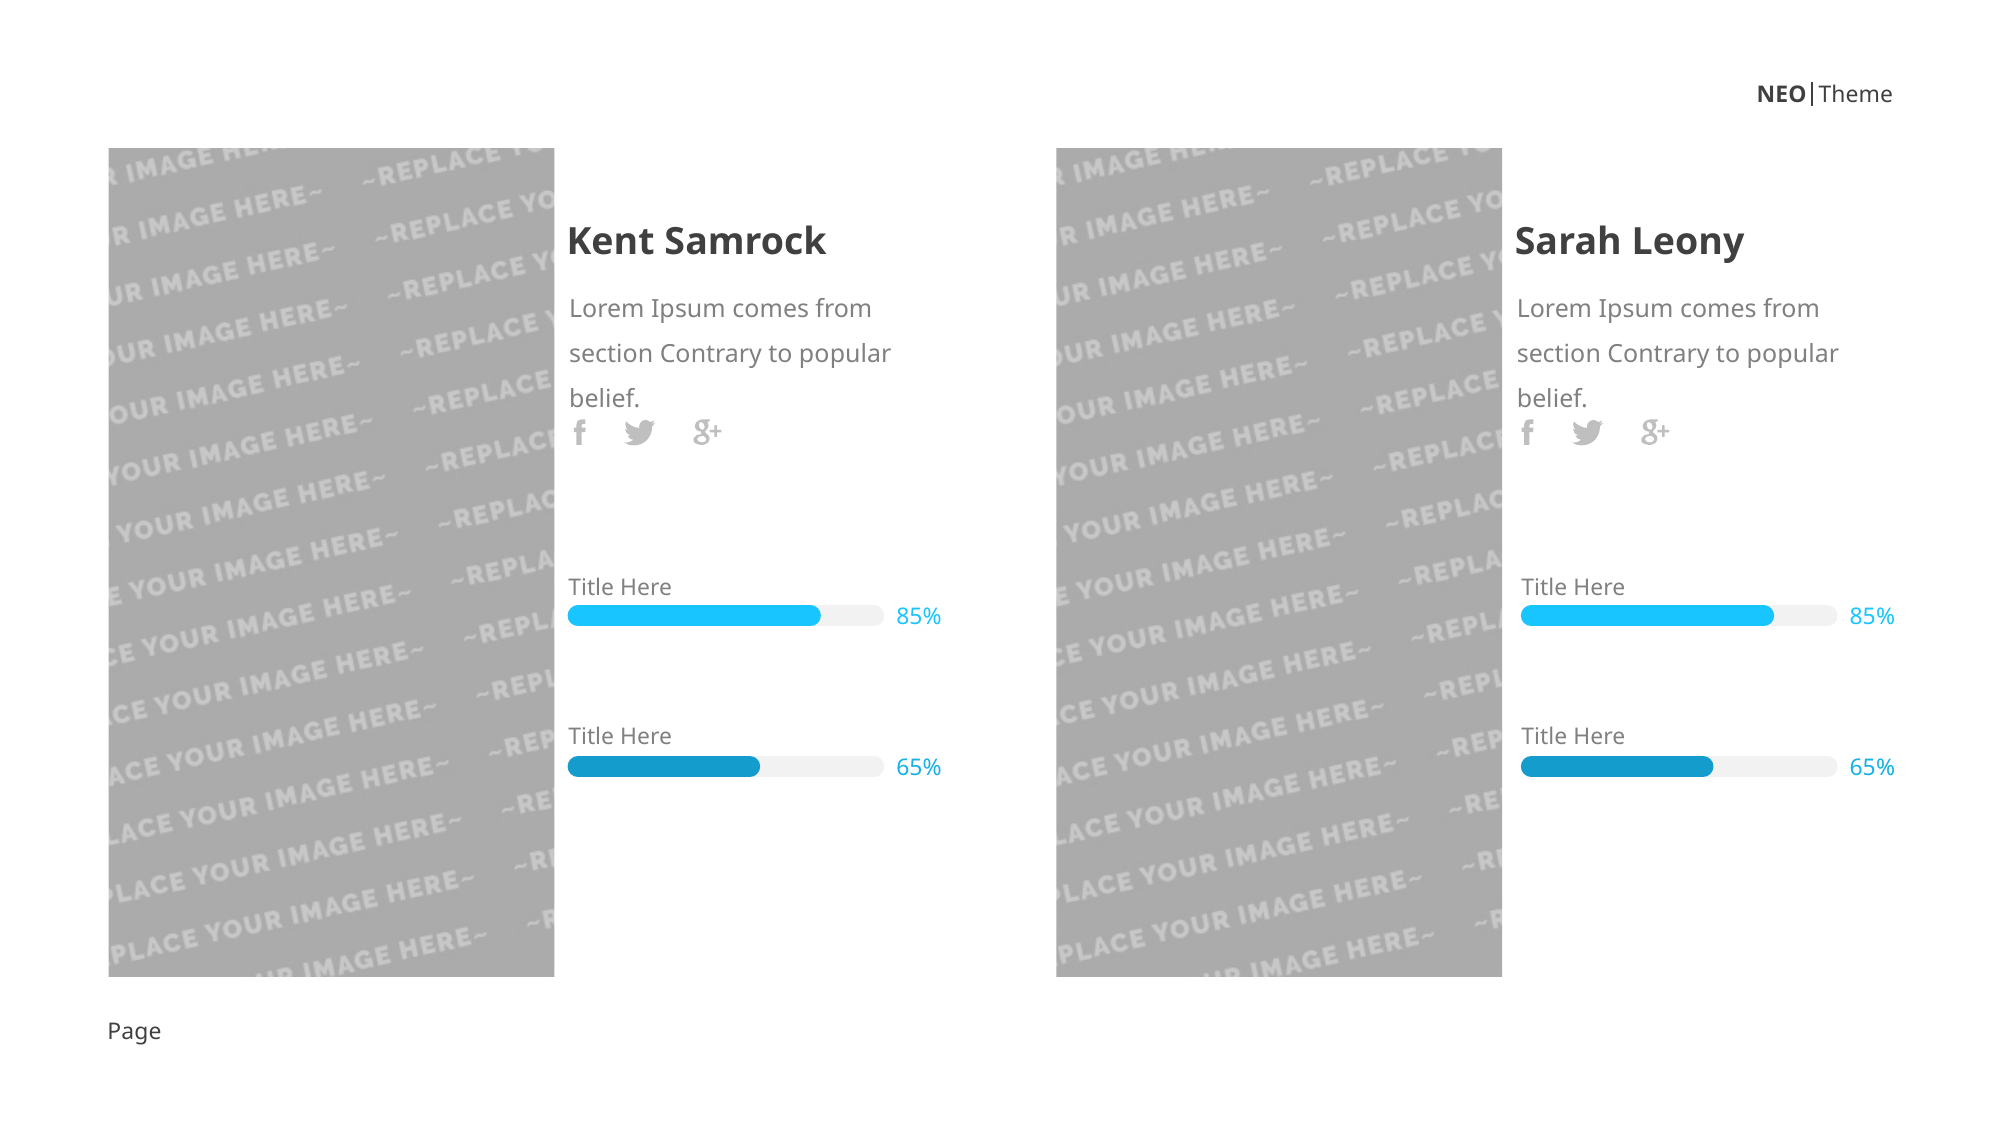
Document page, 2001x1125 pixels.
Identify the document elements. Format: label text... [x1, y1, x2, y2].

text_box 65% [1834, 745, 1910, 788]
text_box Title Here [1506, 714, 1641, 757]
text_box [573, 419, 722, 446]
text_box Lorem Ipsum comes from section Contrary to popular belief. [1503, 270, 1905, 420]
text_box Kent Samrock [555, 209, 842, 270]
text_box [1521, 419, 1670, 446]
text_box 85% [1834, 594, 1910, 637]
text_box Title Here [1506, 565, 1641, 608]
picture [108, 148, 555, 977]
text_box Title Here [555, 714, 687, 757]
text_box Sarah Leony [1503, 209, 1760, 270]
picture [1056, 148, 1503, 977]
text_box Title Here [555, 565, 687, 608]
text_box Lorem Ipsum comes from section Contrary to popular belief. [555, 270, 957, 420]
text_box 65% [881, 745, 957, 788]
text_box 85% [881, 594, 957, 637]
